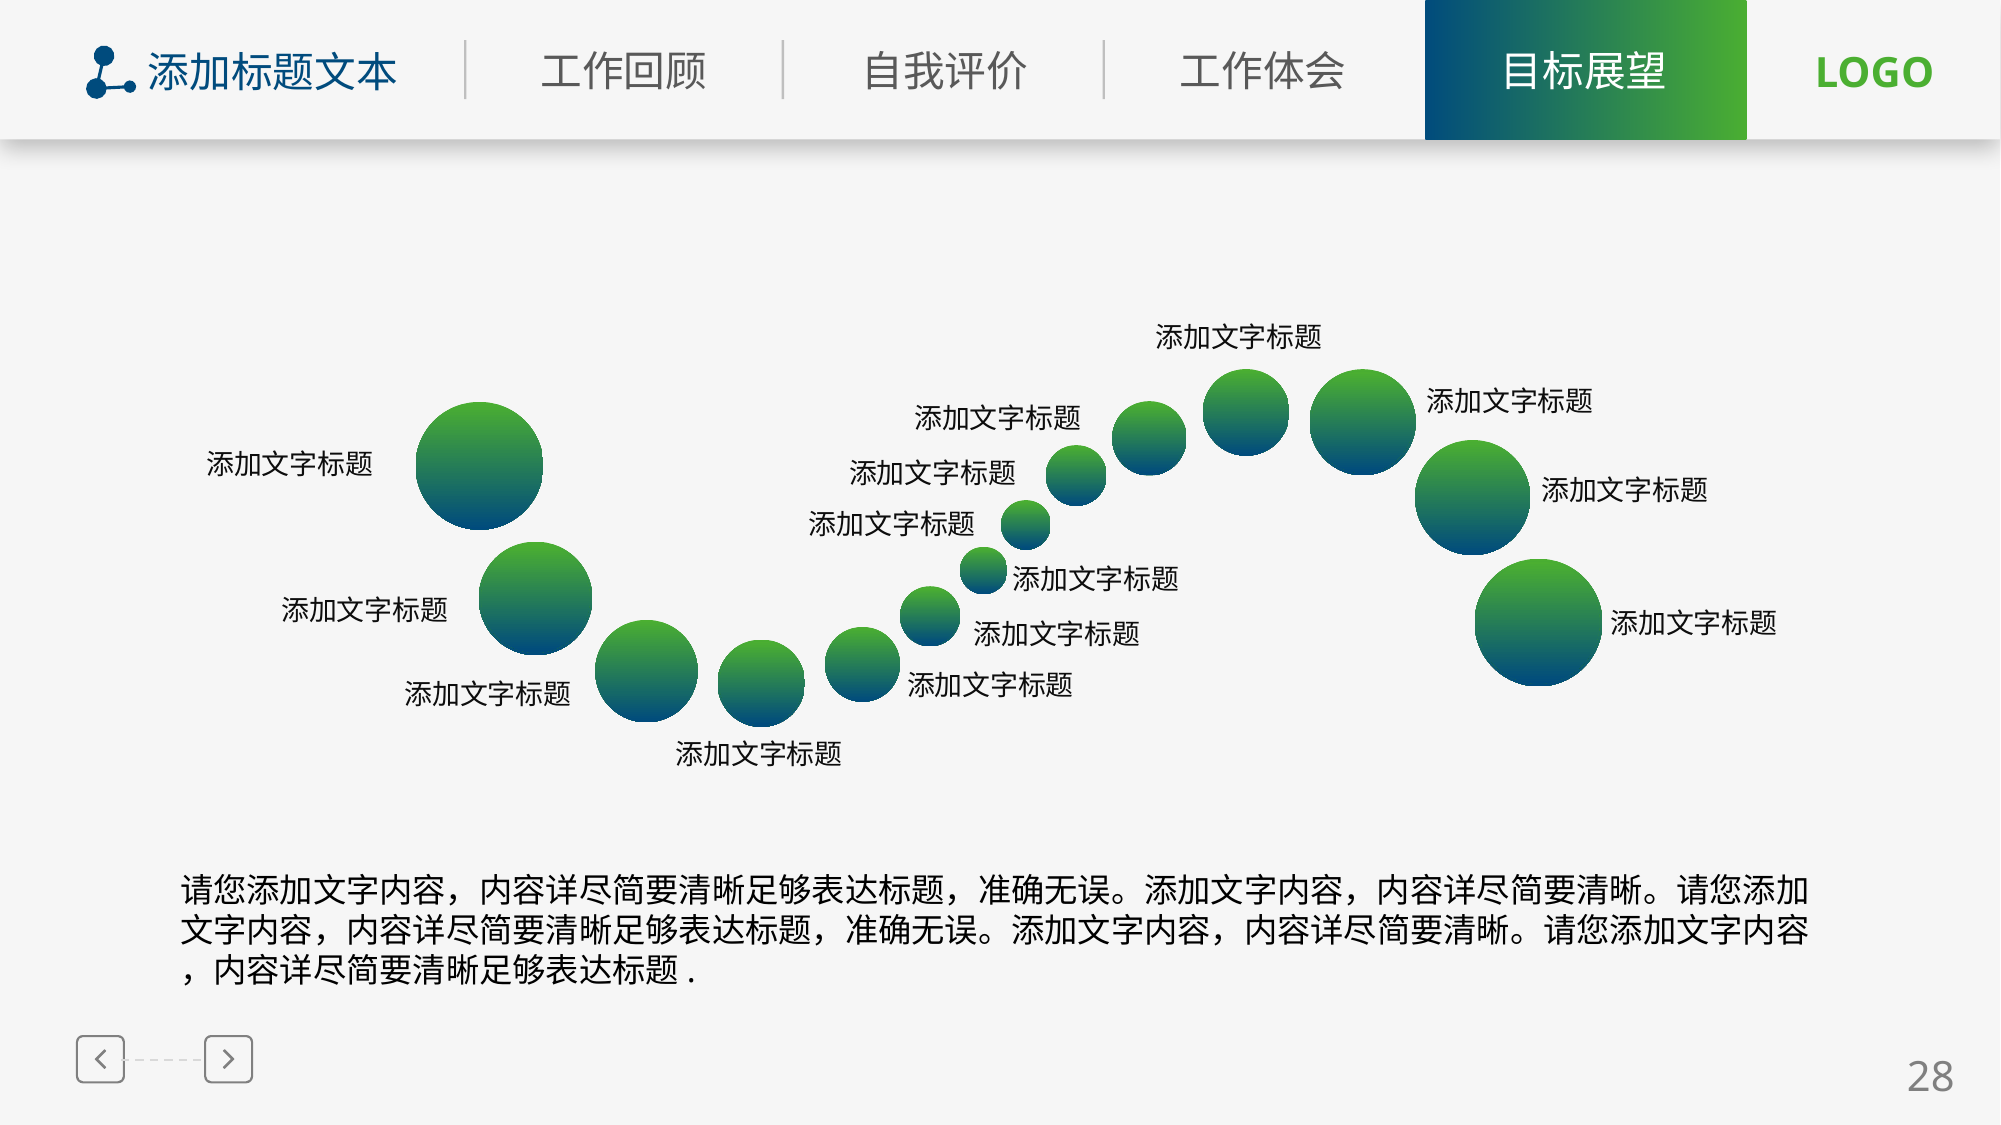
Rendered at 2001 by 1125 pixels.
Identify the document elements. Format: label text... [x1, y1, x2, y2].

text_box [1200, 366, 1292, 458]
text_box 添加文字标题 [834, 448, 1031, 497]
text_box 添加文字标题 [1140, 312, 1338, 361]
text_box 请您添加文字内容，内容详尽简要清晰足够表达标题，准确无误。添加文字内容，内容详尽简要清晰。请您添加 文字内容，内容详尽简要清晰足够表达标题，准确无误。添加文字内容，内容详尽简要清晰。请您添加文字内容 ，内容详尽简要清晰足够表达标题. [165, 862, 1825, 997]
text_box 添加文字标题 [390, 669, 587, 718]
text_box 添加文字标题 [1607, 598, 1793, 647]
text_box 添加文字标题 [1526, 465, 1723, 514]
text_box [957, 544, 1010, 597]
text_box 添加文字标题 [892, 660, 1089, 709]
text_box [899, 585, 961, 647]
text_box [822, 624, 902, 704]
text_box 添加文字标题 [958, 609, 1156, 658]
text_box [1474, 558, 1603, 687]
text_box [413, 399, 546, 532]
text_box [1413, 437, 1533, 558]
text_box 添加文字标题 [191, 439, 388, 488]
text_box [1309, 368, 1416, 476]
text_box 添加文字标题 [661, 729, 858, 778]
text_box [593, 617, 700, 725]
text_box 添加文字标题 [1419, 376, 1609, 425]
text_box 添加文字标题 [899, 393, 1096, 442]
text_box 添加文字标题 [266, 585, 463, 634]
text_box 添加文字标题 [997, 554, 1195, 603]
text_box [717, 639, 806, 728]
text_box [1043, 443, 1109, 508]
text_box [1111, 400, 1187, 476]
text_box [92, 38, 429, 105]
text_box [478, 541, 593, 656]
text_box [1000, 499, 1051, 550]
text_box 添加文字标题 [794, 499, 991, 548]
